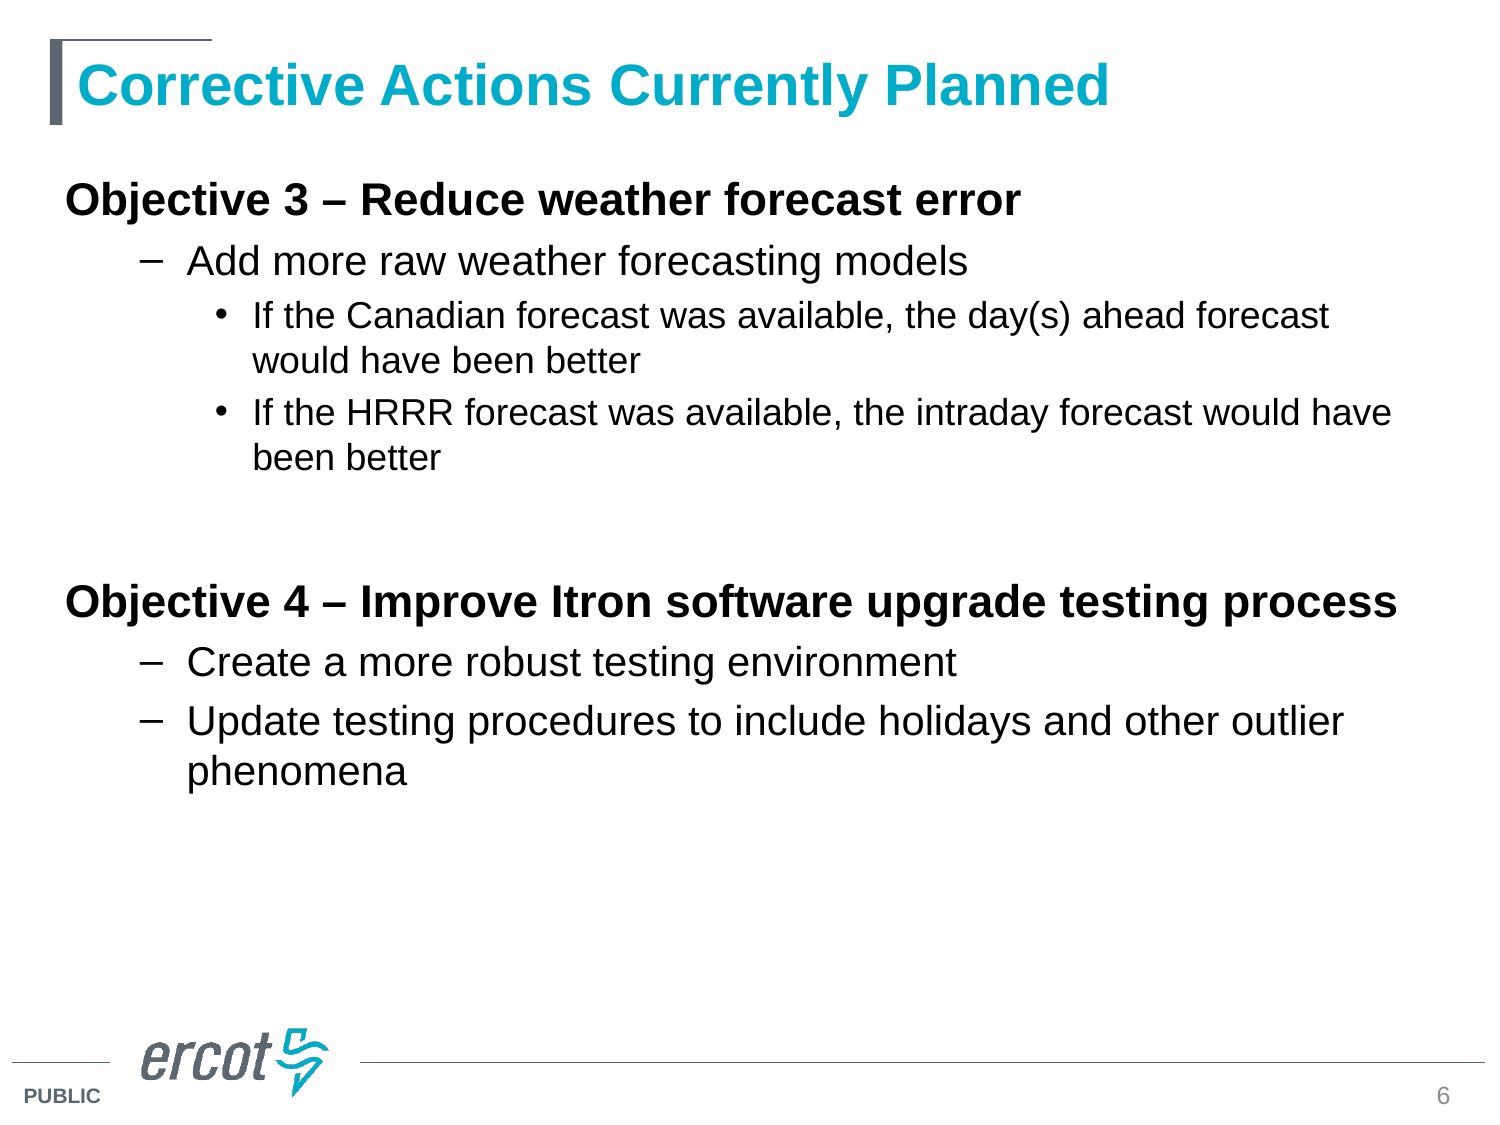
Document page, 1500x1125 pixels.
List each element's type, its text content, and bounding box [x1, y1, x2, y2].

picture [137, 1024, 332, 1100]
slide_number 6 [1400, 1076, 1488, 1113]
title Corrective Actions Currently Planned [62, 39, 1450, 125]
list Objective 3 – Reduce weather forecast error Add more raw weather forecasting models If the Canadian forecast was available, the day(s) ahead forecast would have been better If the HRRR forecast was available, the intraday forecast would have been better Objective 4 – Improve Itron software upgrade testing process Create a more robust testing environment Update testing procedures to include holidays and other outlier phenomena [50, 162, 1450, 992]
